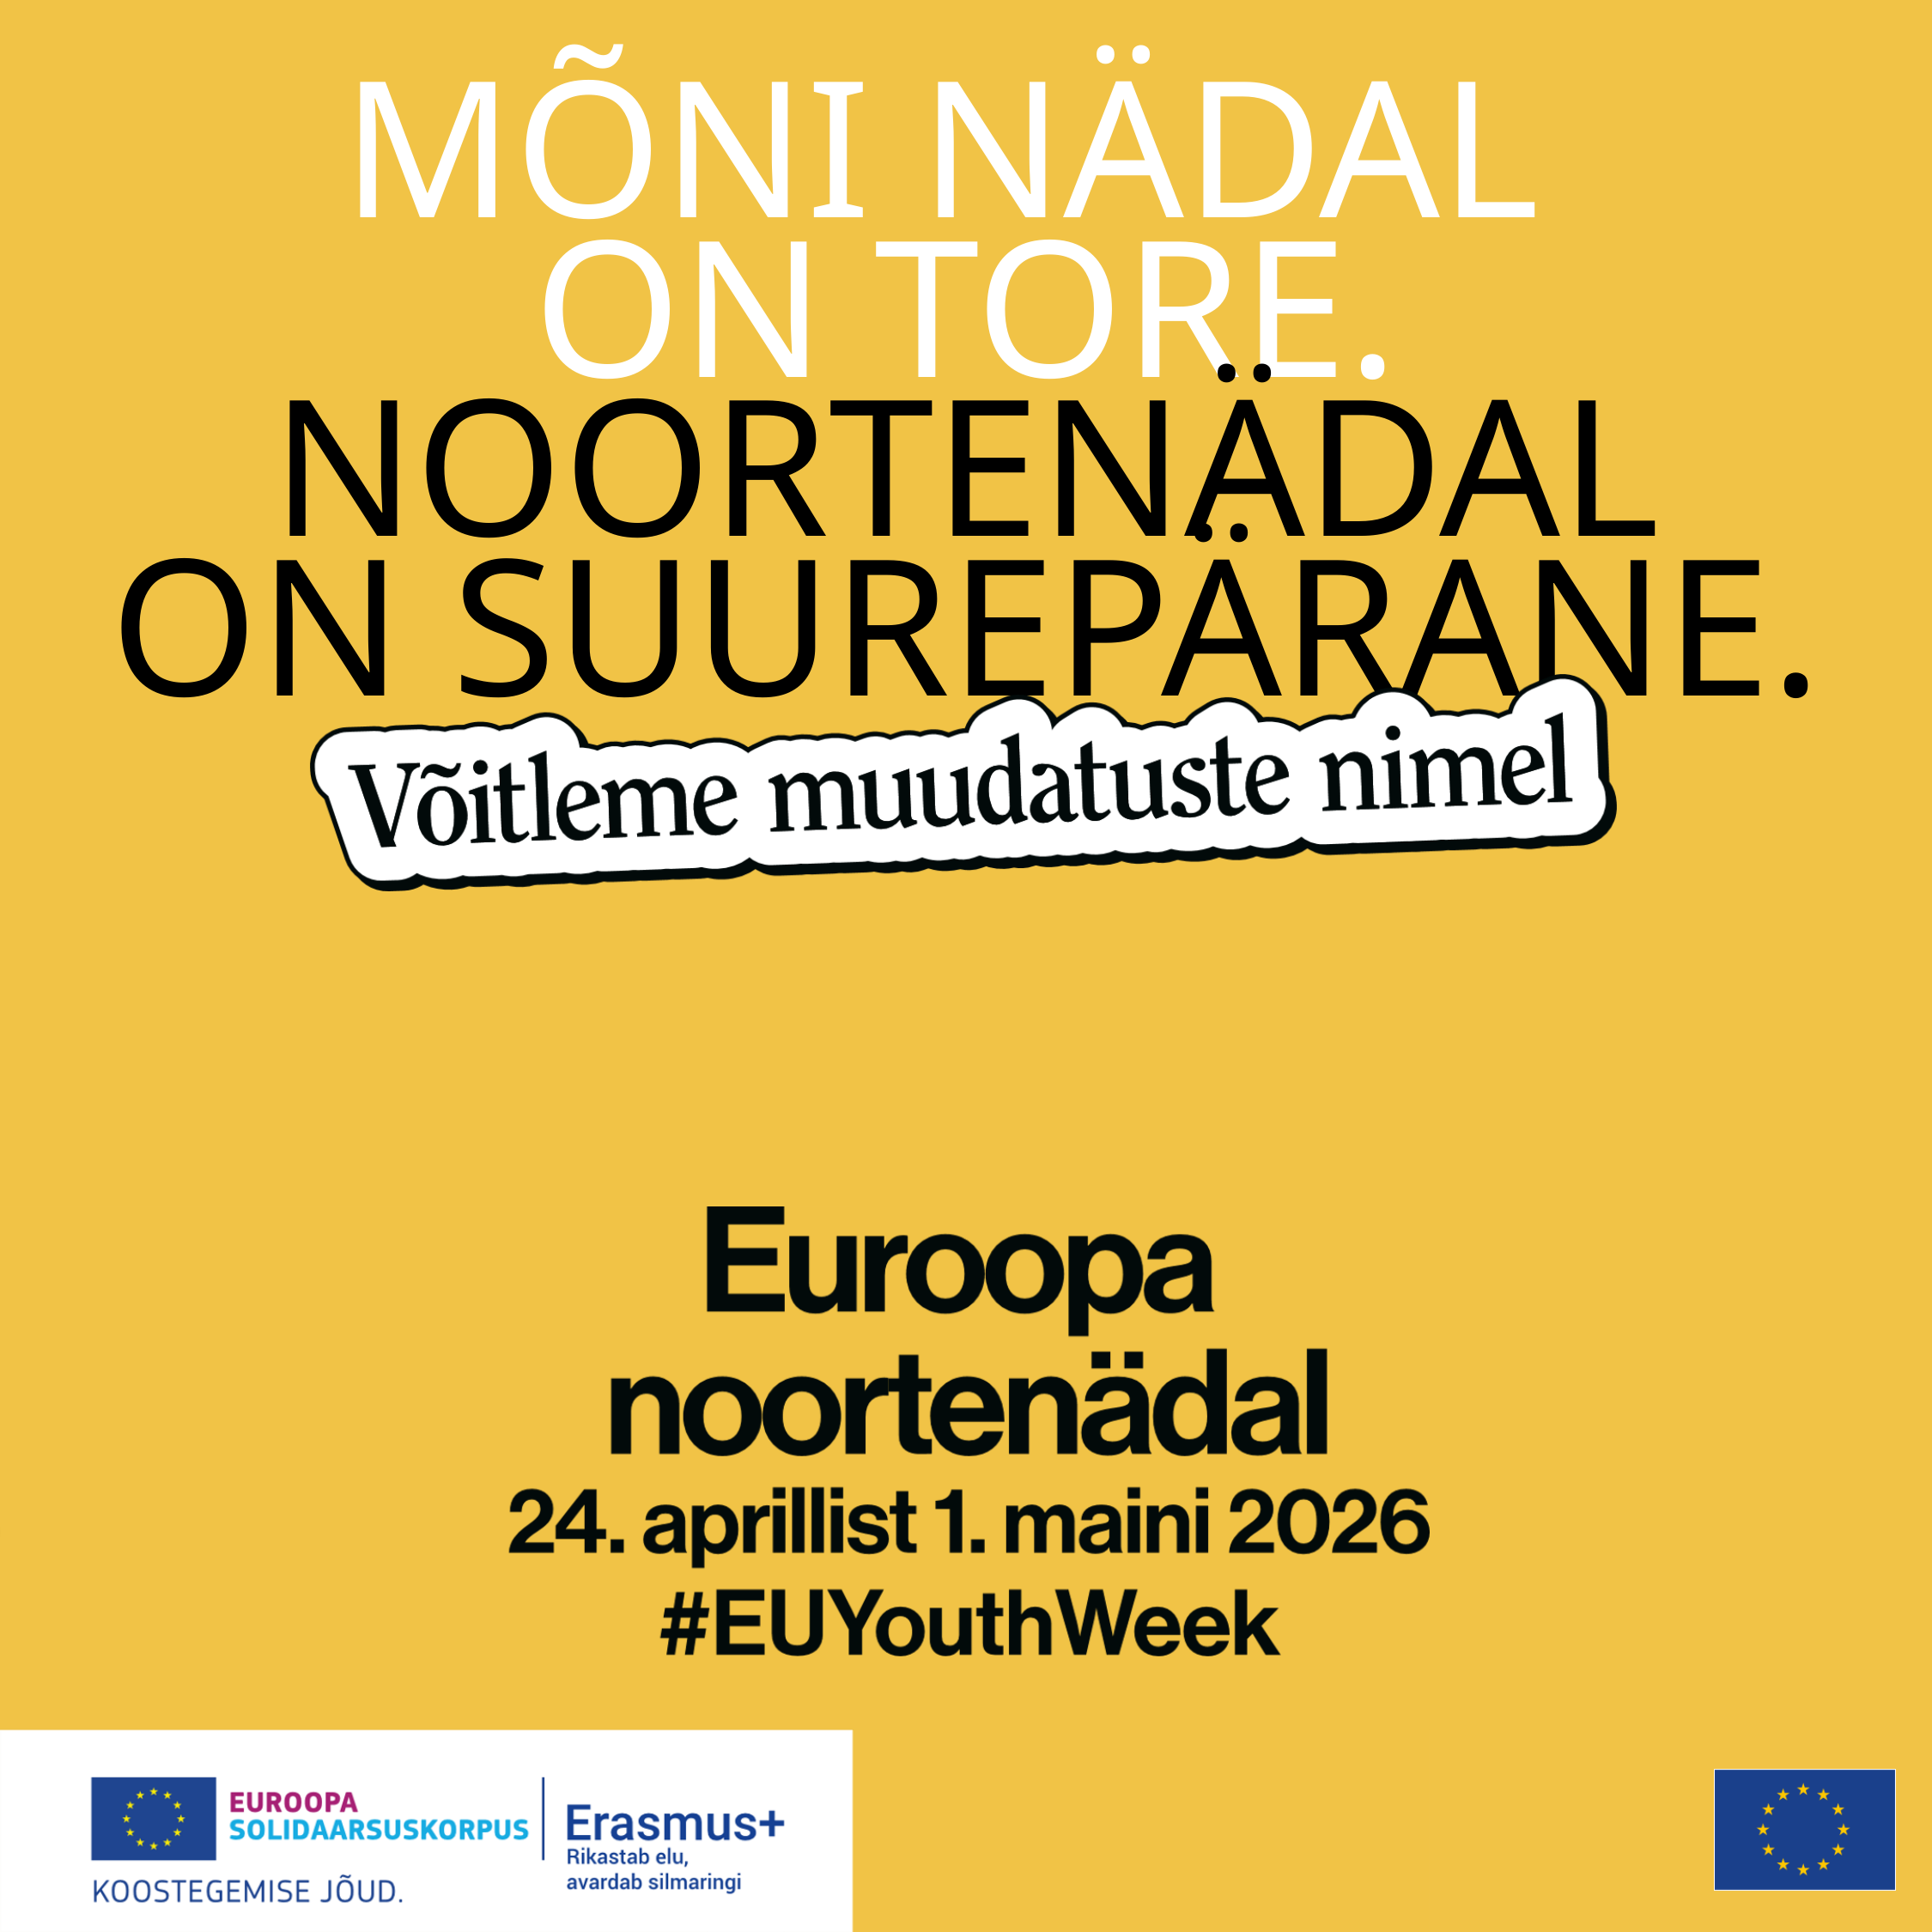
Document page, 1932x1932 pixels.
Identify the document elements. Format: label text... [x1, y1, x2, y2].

picture [1714, 1769, 1896, 1892]
text_box MÕNI NÄDAL ON TORE. NOORTENÄDAL ON SUUREPÄRANE. [106, 86, 1826, 732]
picture [309, 674, 1617, 891]
picture [0, 1206, 1431, 1932]
